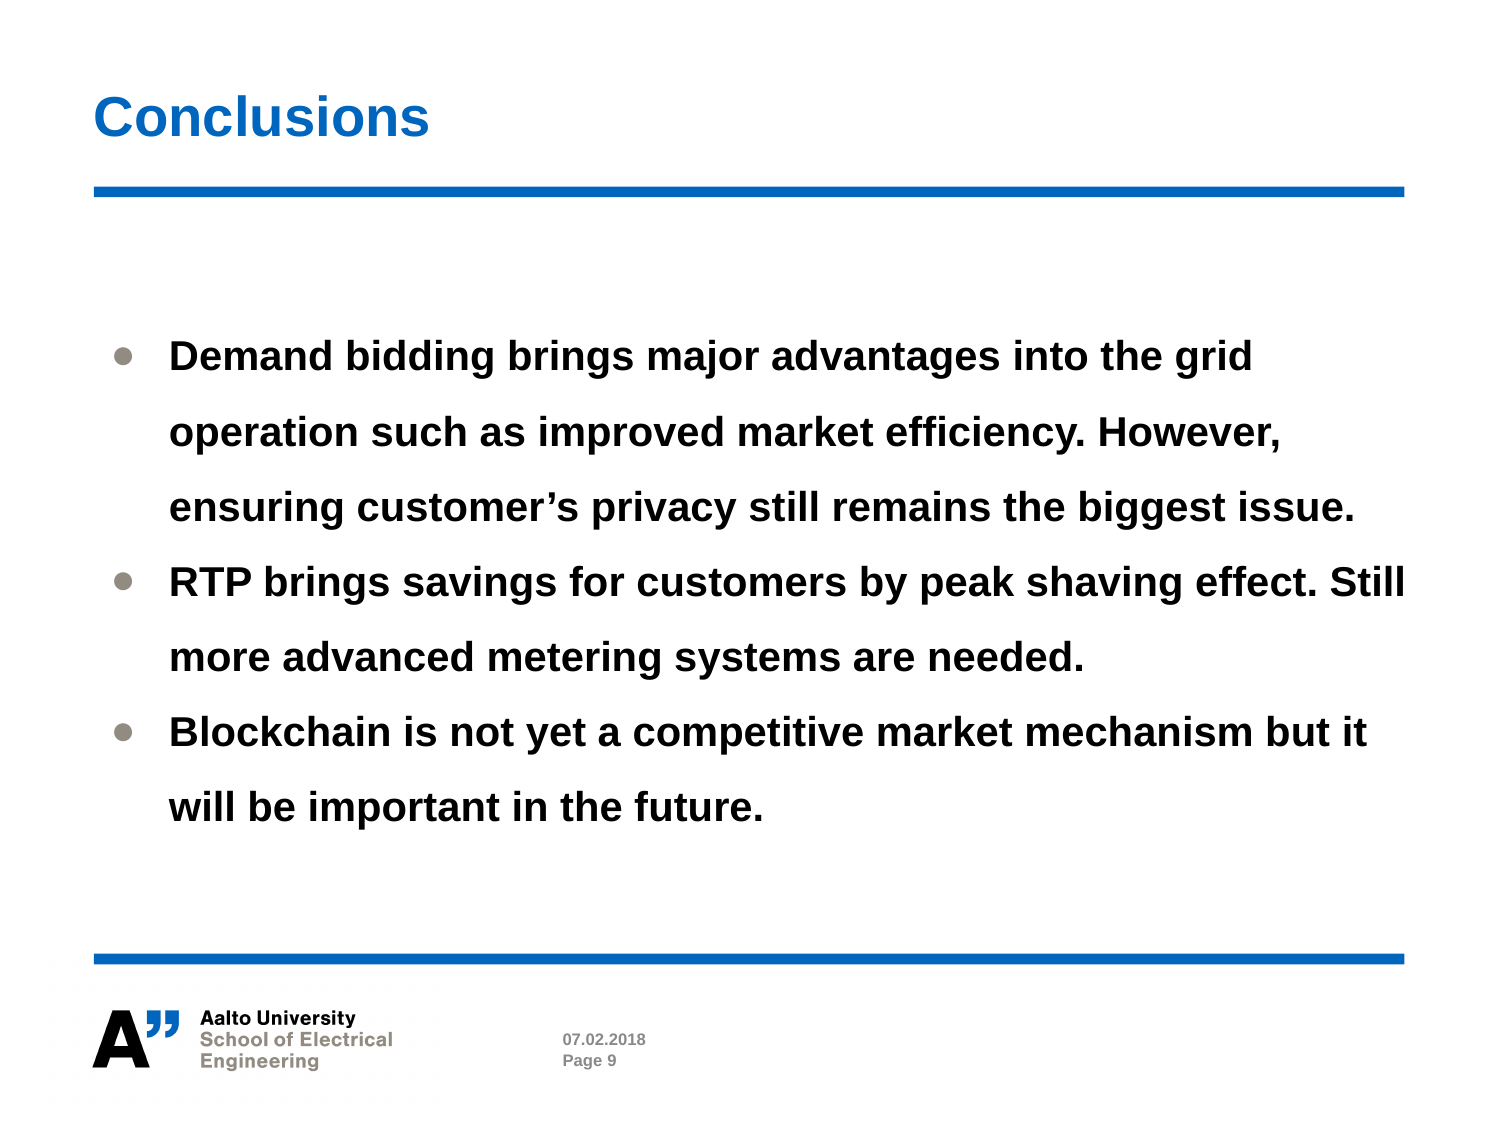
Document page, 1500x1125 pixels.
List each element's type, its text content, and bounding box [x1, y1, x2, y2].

list Demand bidding brings major advantages into the grid operation such as improved market efficiency. However, ensuring customer’s privacy still remains the biggest issue. RTP brings savings for customers by peak shaving effect. Still more advanced metering systems are needed. Blockchain is not yet a competitive market mechanism but it will be important in the future. [93, 245, 1429, 925]
slide_number Page 9 [562, 1050, 816, 1071]
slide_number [562, 1029, 816, 1050]
picture [35, 953, 449, 1125]
title Conclusions [93, 80, 1369, 228]
